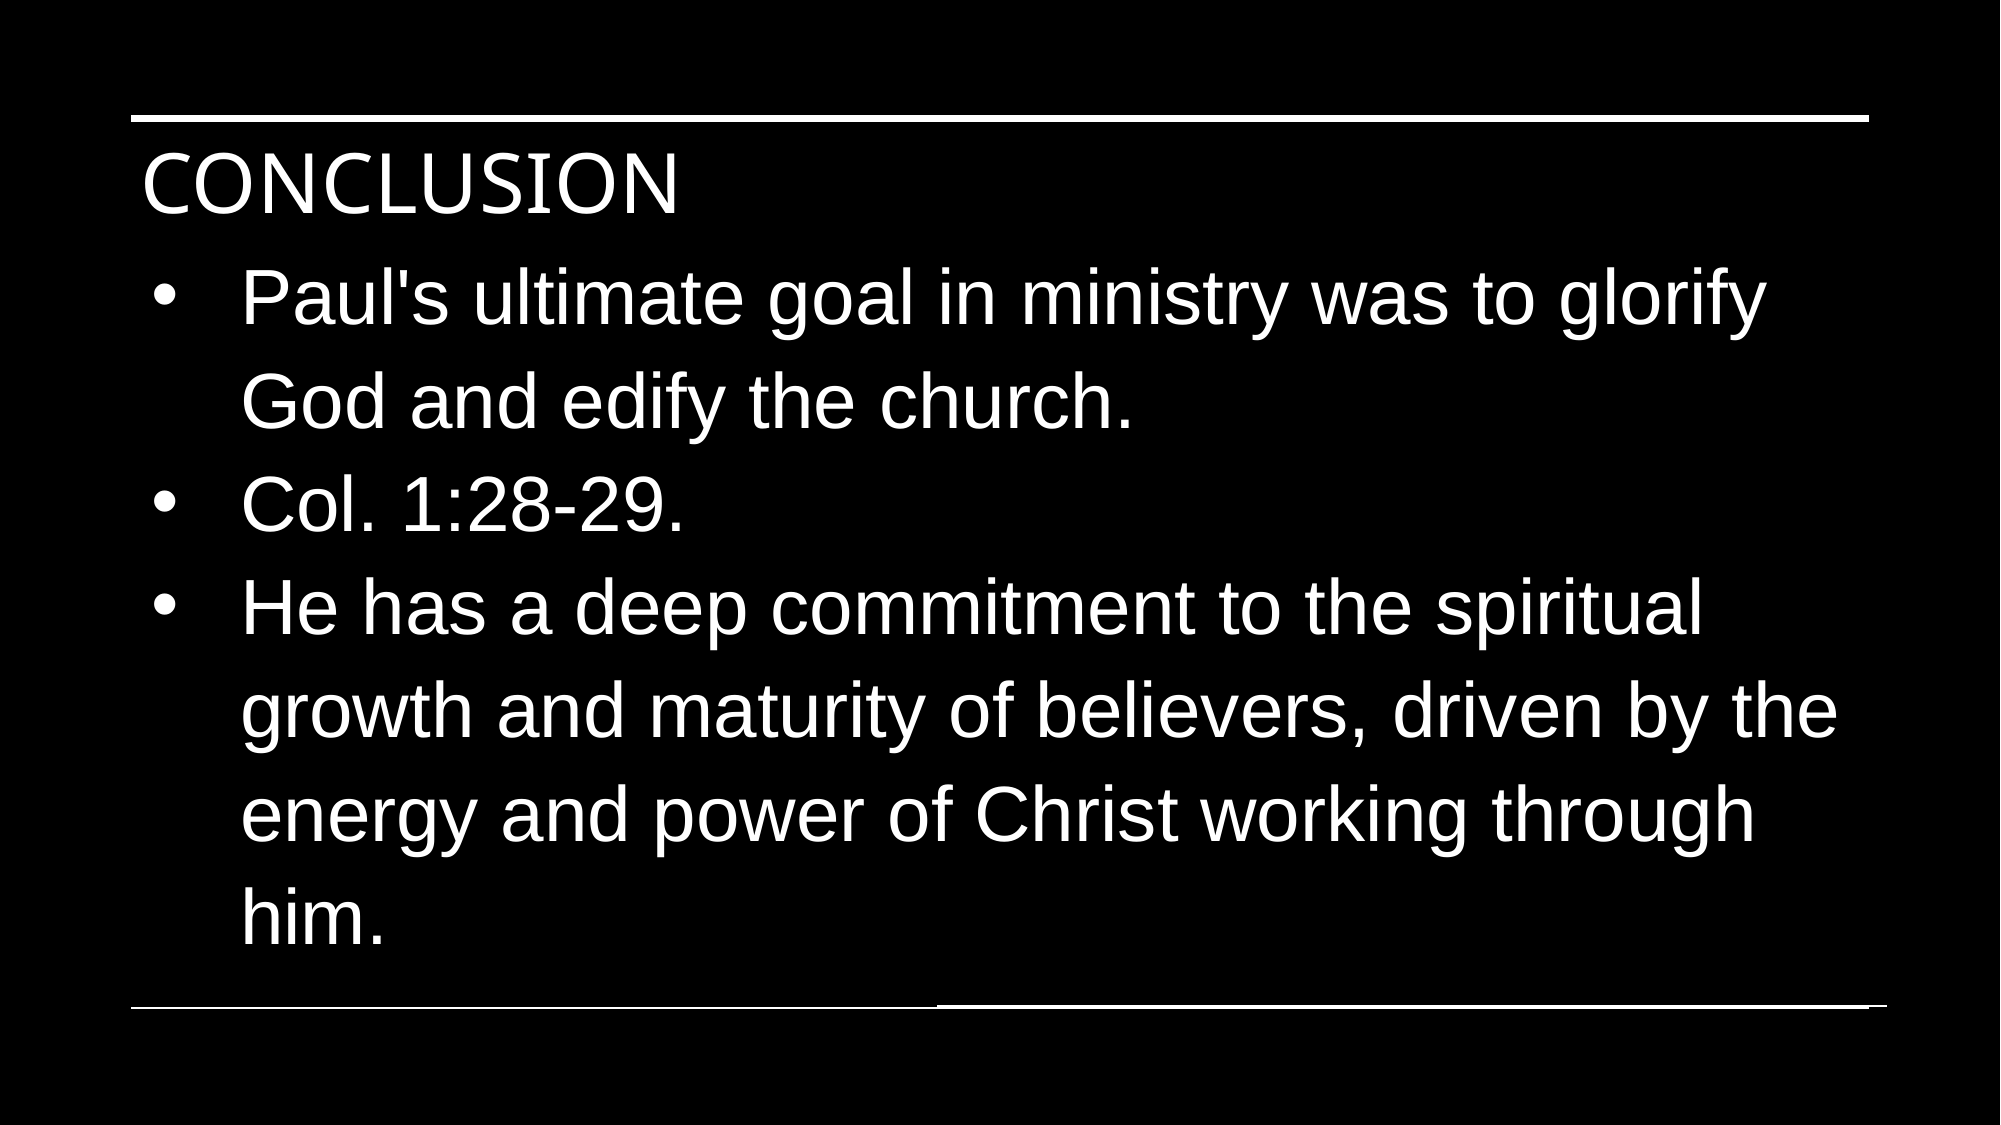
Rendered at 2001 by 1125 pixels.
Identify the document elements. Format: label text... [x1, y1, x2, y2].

title conclusion [125, 112, 791, 249]
list Paul's ultimate goal in ministry was to glorify God and edify the church. Col. 1:28-29. He has a deep commitment to the spiritual growth and maturity of believers, driven by the energy and power of Christ working through him. [136, 229, 1864, 970]
